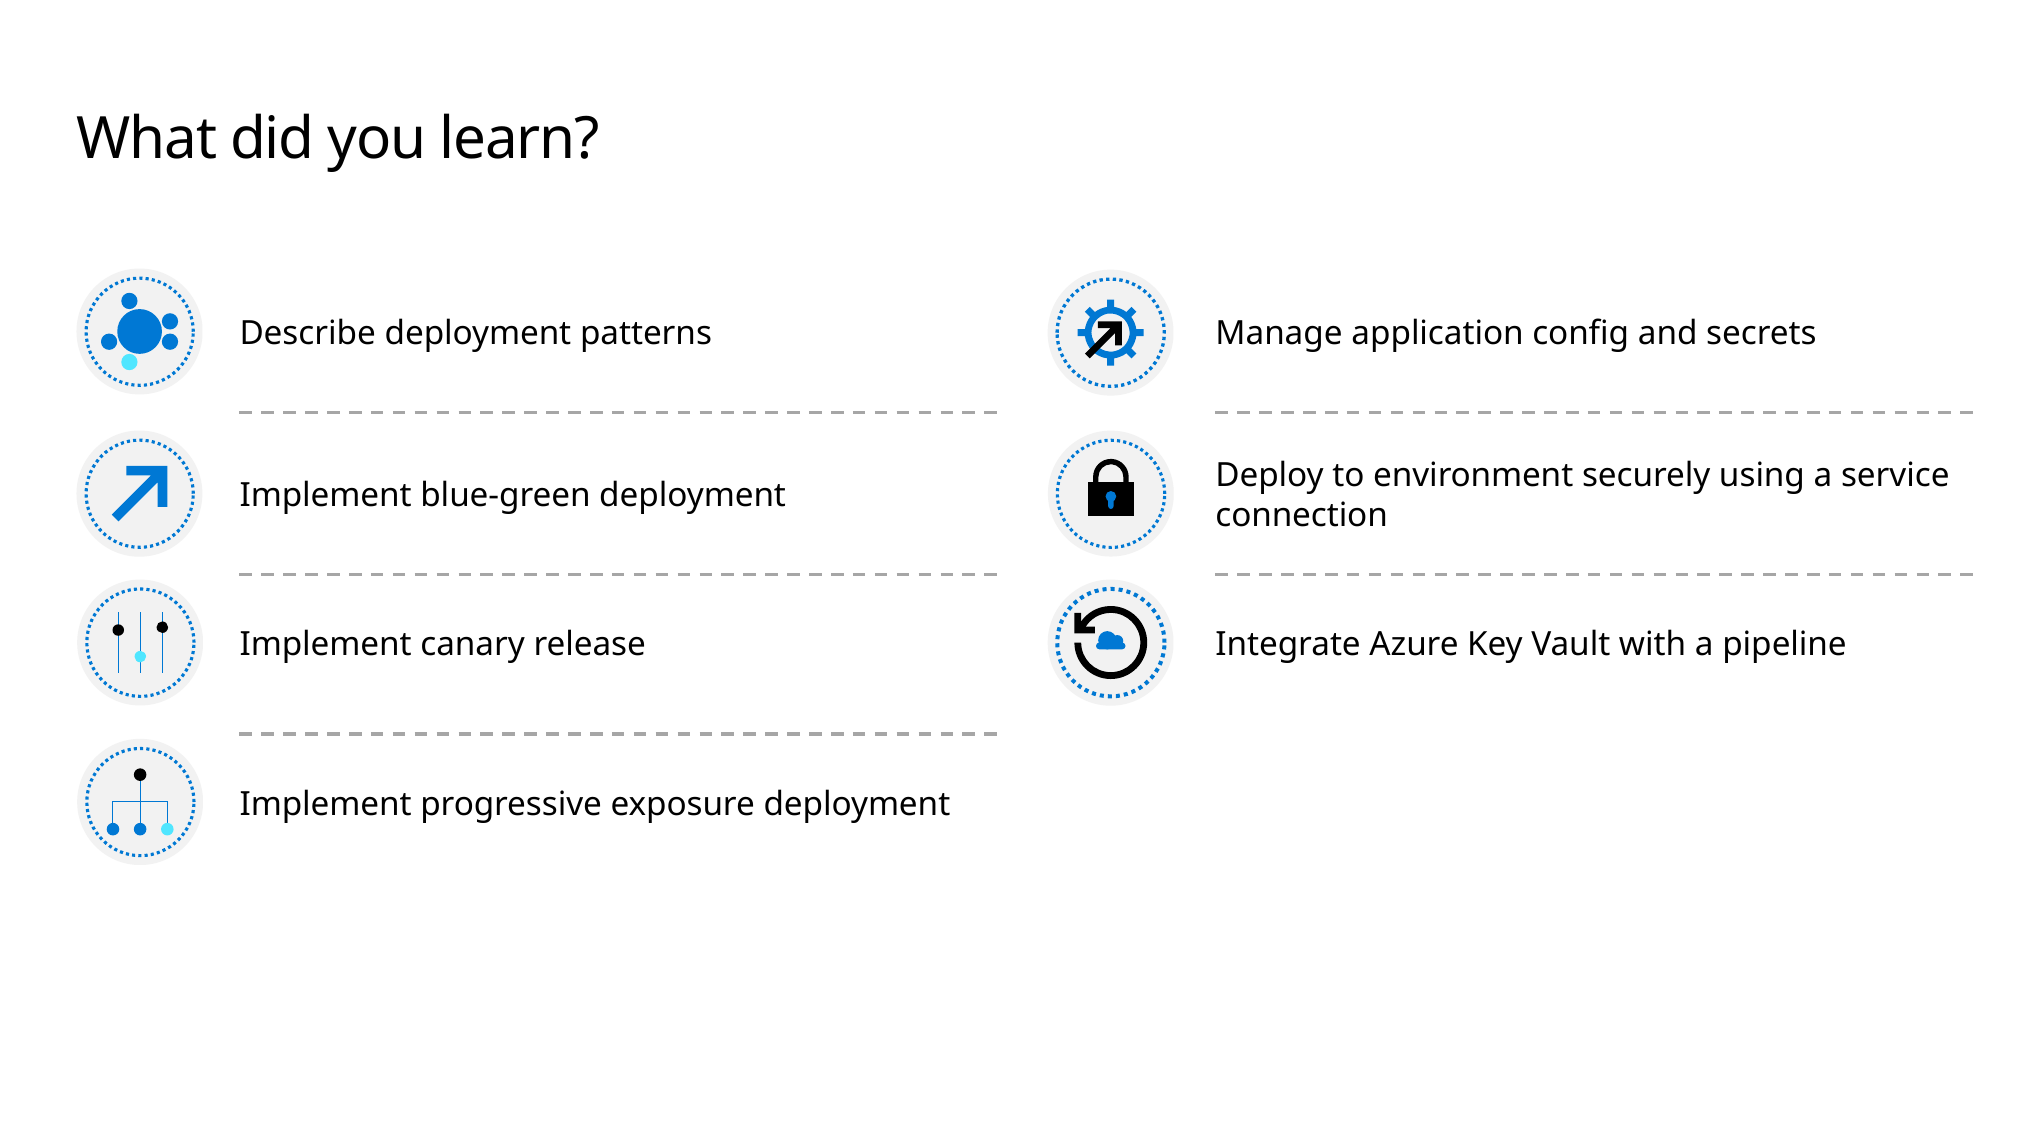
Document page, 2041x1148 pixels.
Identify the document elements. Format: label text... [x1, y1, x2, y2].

picture [75, 268, 203, 395]
text_box Deploy to environment securely using a service connection [1215, 453, 1976, 534]
picture [76, 738, 204, 866]
text_box Implement blue-green deployment [239, 473, 1000, 514]
text_box Integrate Azure Key Vault with a pipeline [1215, 622, 1910, 663]
picture [1047, 269, 1174, 396]
picture [1047, 430, 1174, 557]
text_box Implement progressive exposure deployment [239, 781, 1000, 822]
picture [1047, 579, 1174, 706]
picture [76, 579, 204, 706]
picture [75, 430, 203, 557]
text_box Manage application config and secrets [1215, 311, 1976, 352]
text_box Implement canary release [239, 622, 1000, 663]
text_box Describe deployment patterns [239, 311, 1000, 352]
title What did you learn? [76, 103, 1969, 172]
